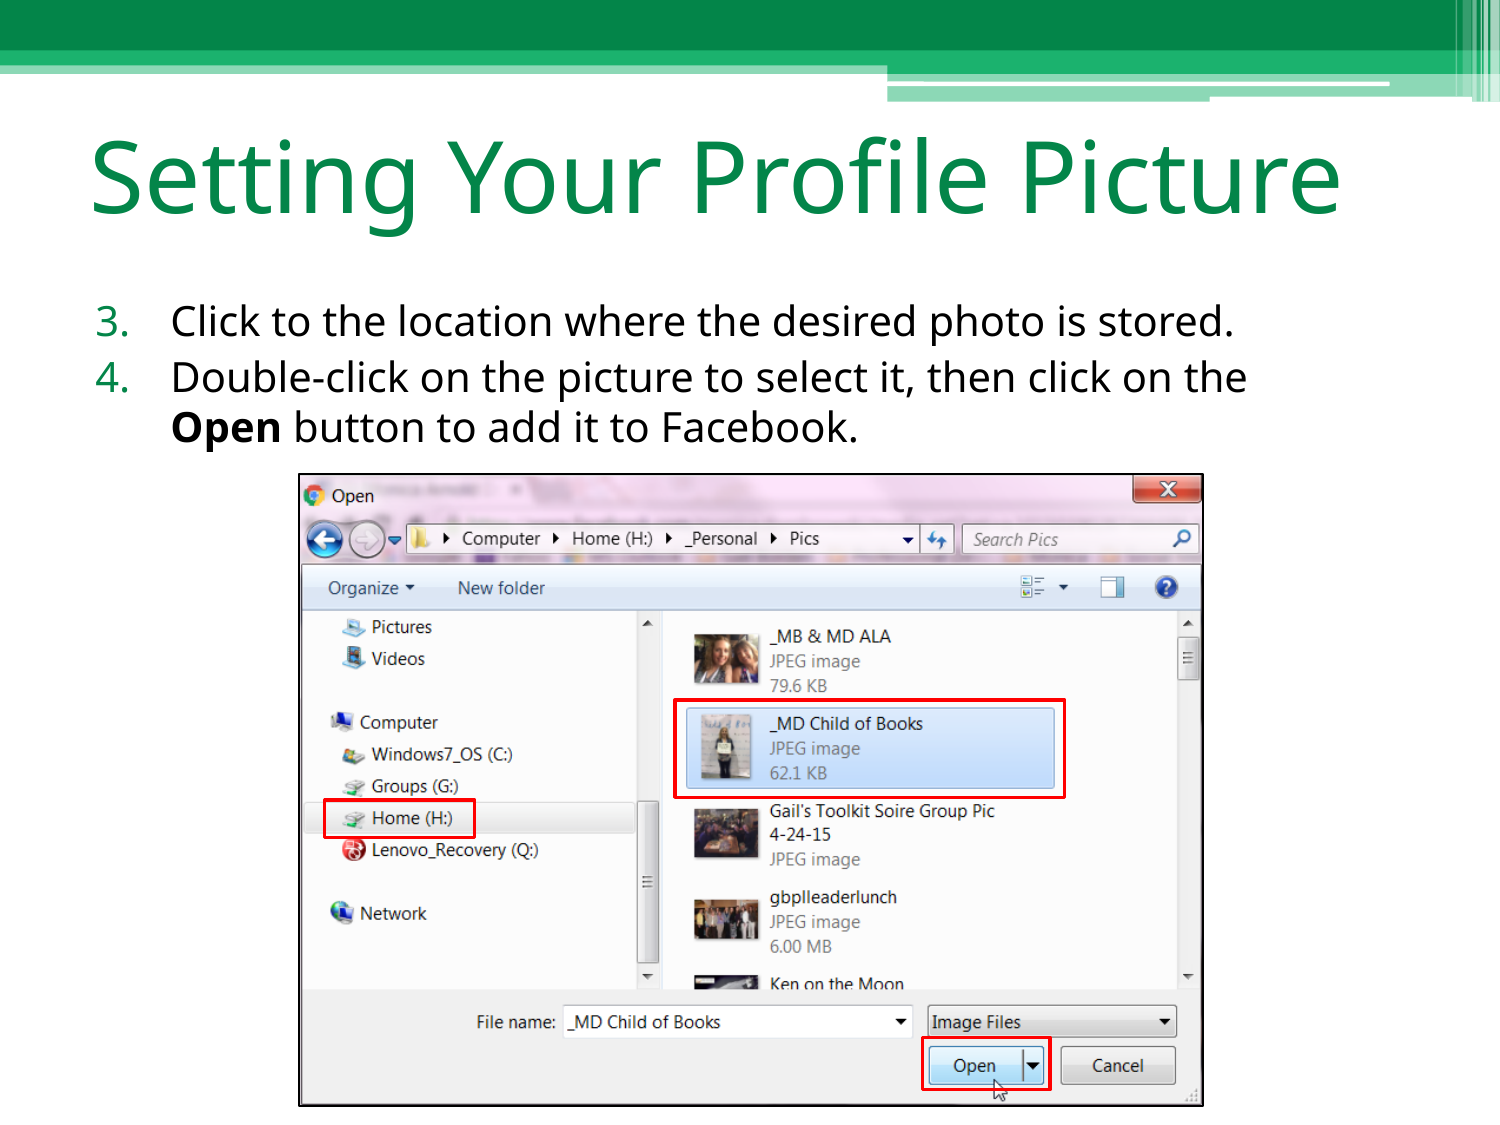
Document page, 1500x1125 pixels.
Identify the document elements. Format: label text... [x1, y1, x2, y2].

title Setting Your Profile Picture [75, 85, 1425, 261]
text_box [299, 474, 1202, 1105]
list Click to the location where the desired photo is stored. Double-click on the picture to select it, then click on the Open button to add it to Facebook. [80, 286, 1350, 475]
